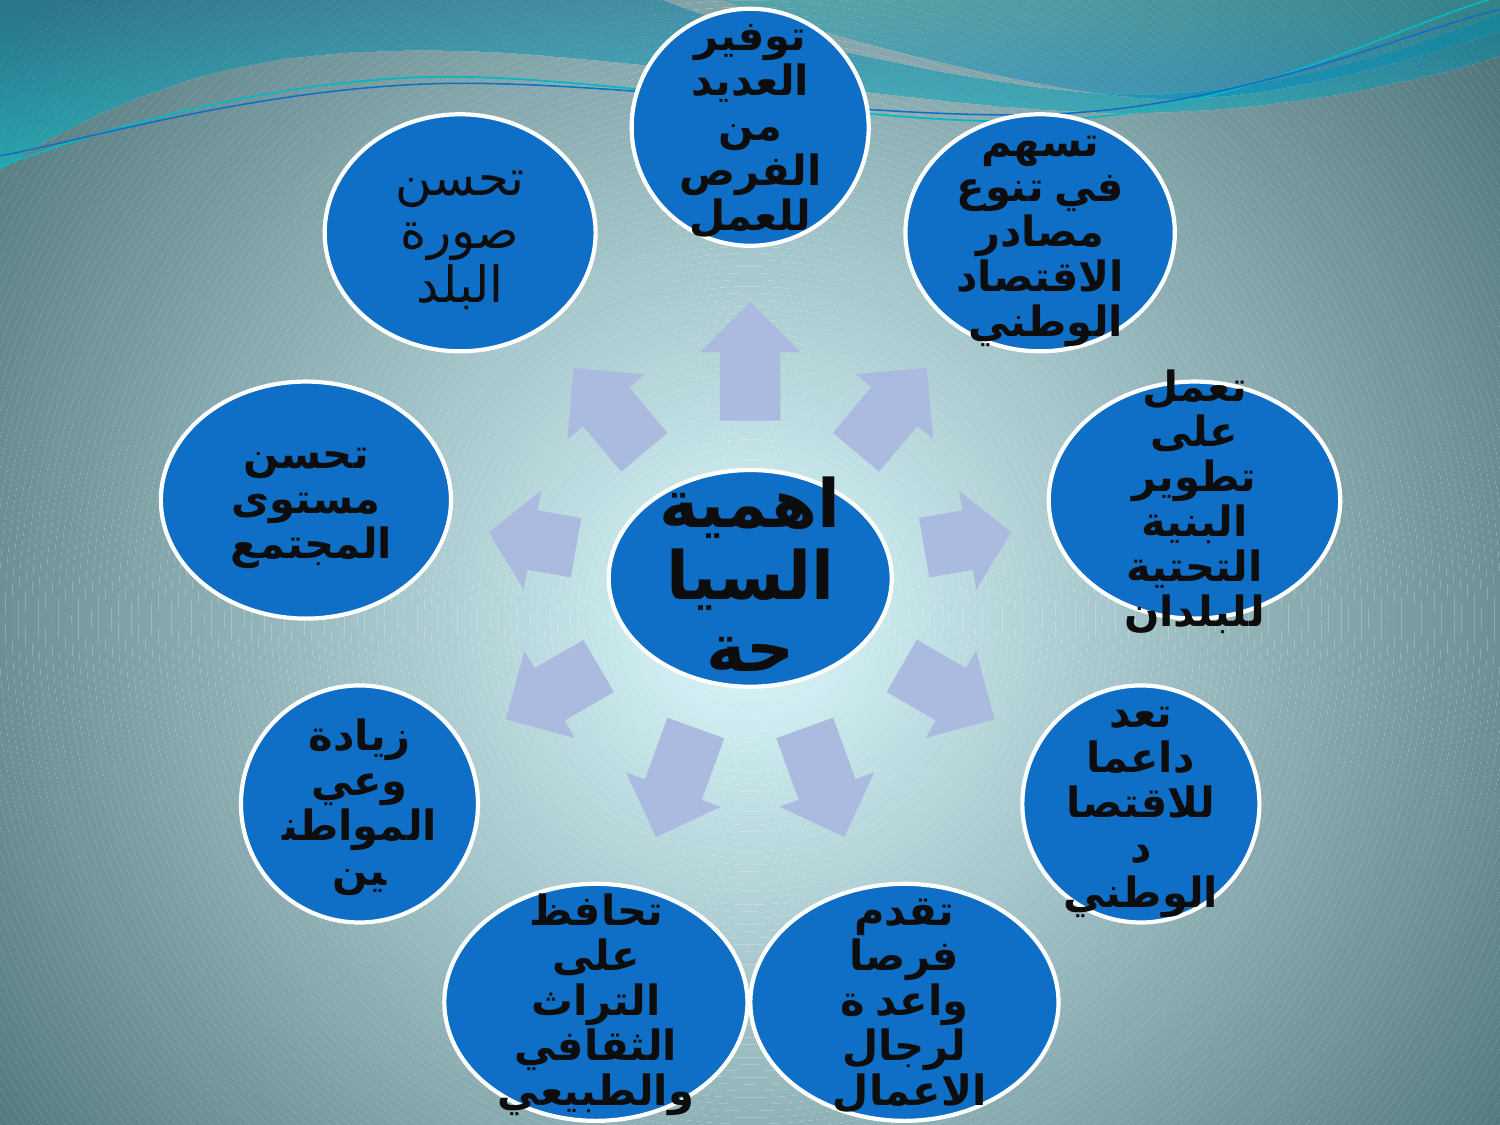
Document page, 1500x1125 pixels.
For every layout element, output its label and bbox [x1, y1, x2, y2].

list [0, 4, 1500, 1125]
